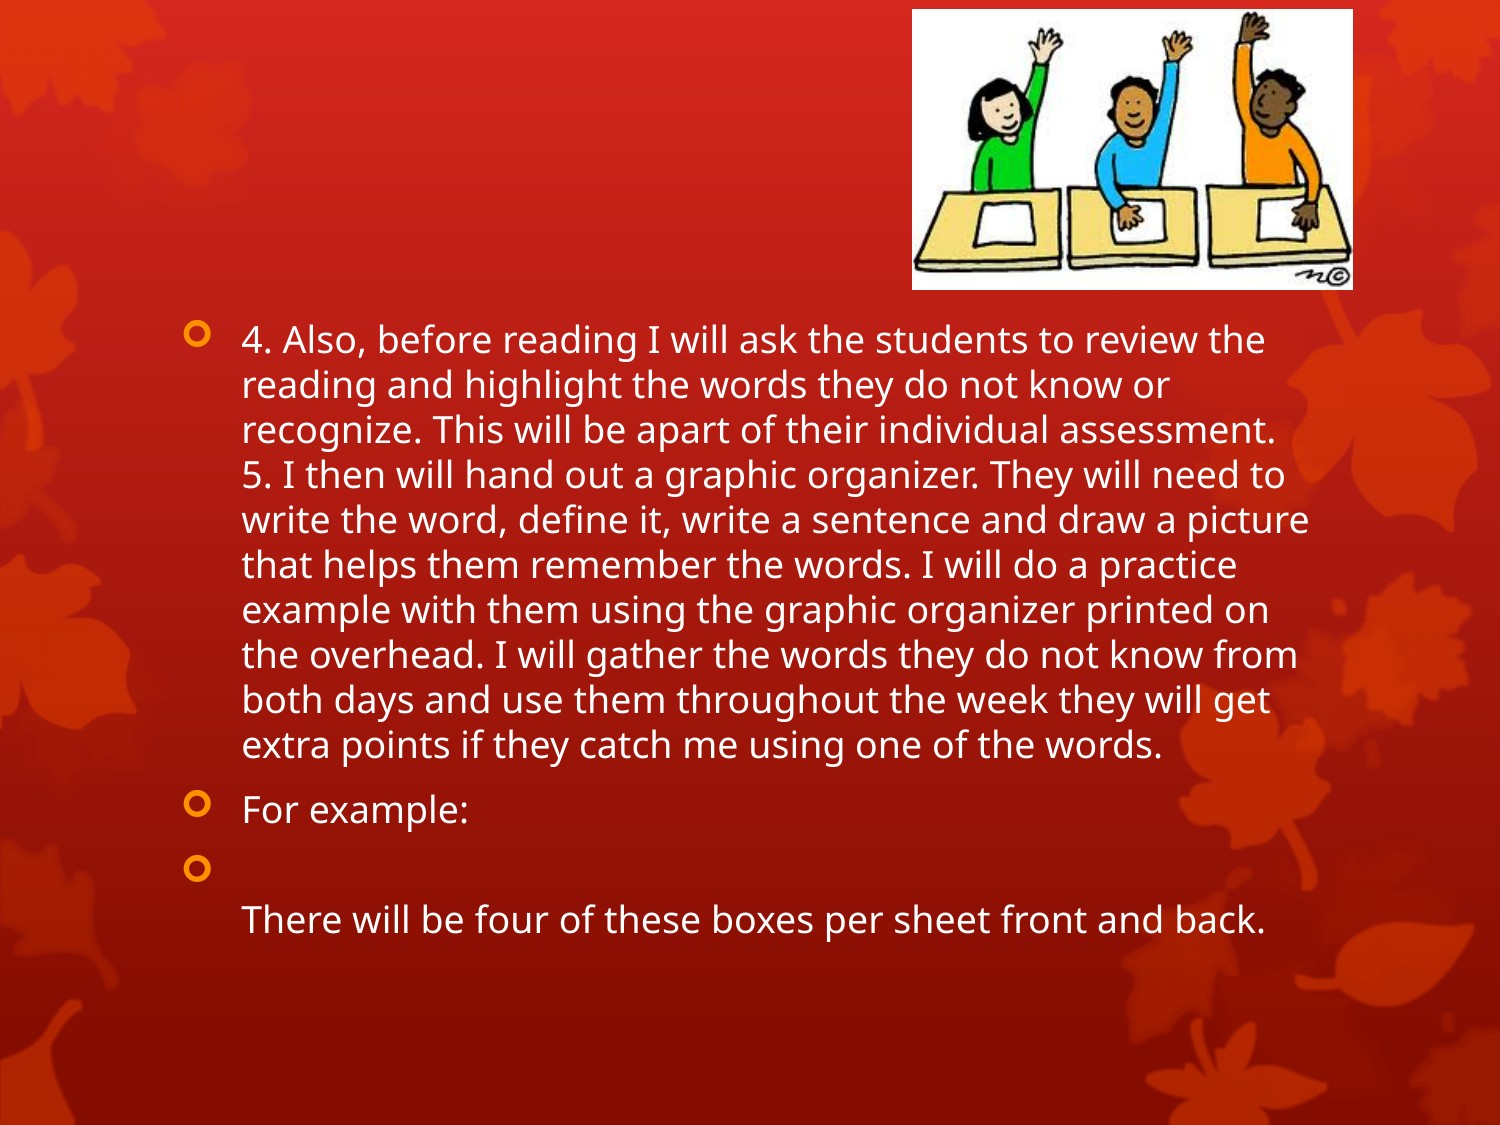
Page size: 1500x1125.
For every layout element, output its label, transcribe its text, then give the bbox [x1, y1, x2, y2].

list 4. Also, before reading I will ask the students to review the reading and highlight the words they do not know or recognize. This will be apart of their individual assessment. 5. I then will hand out a graphic organizer. They will need to write the word, define it, write a sentence and draw a picture that helps them remember the words. I will do a practice example with them using the graphic organizer printed on the overhead. I will gather the words they do not know from both days and use them throughout the week they will get extra points if they catch me using one of the words. For example: There will be four of these boxes per sheet front and back. [165, 296, 1335, 962]
picture [911, 9, 1354, 290]
